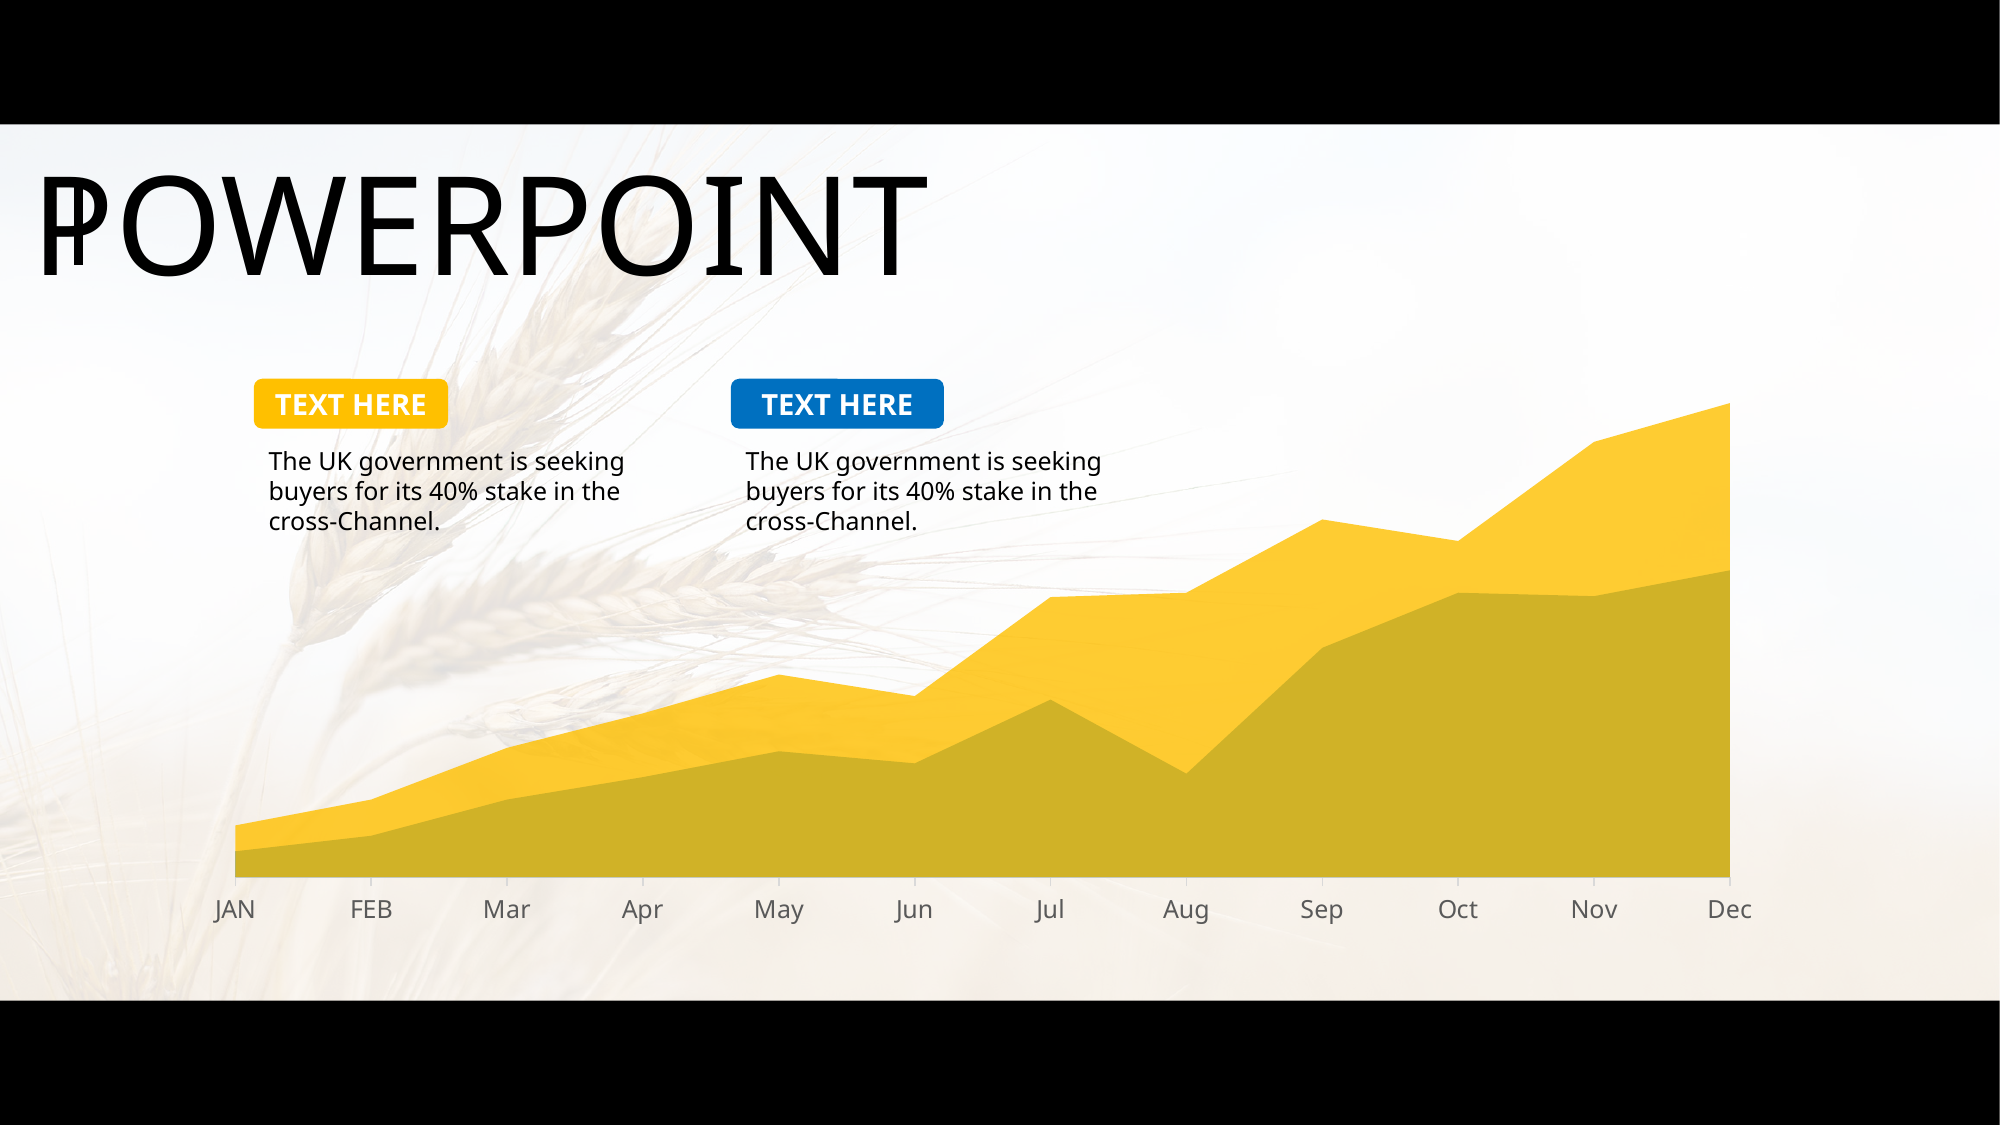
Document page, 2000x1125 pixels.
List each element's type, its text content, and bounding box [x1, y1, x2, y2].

chart [197, 337, 1777, 938]
text_box POWERPOINT [17, 130, 945, 310]
